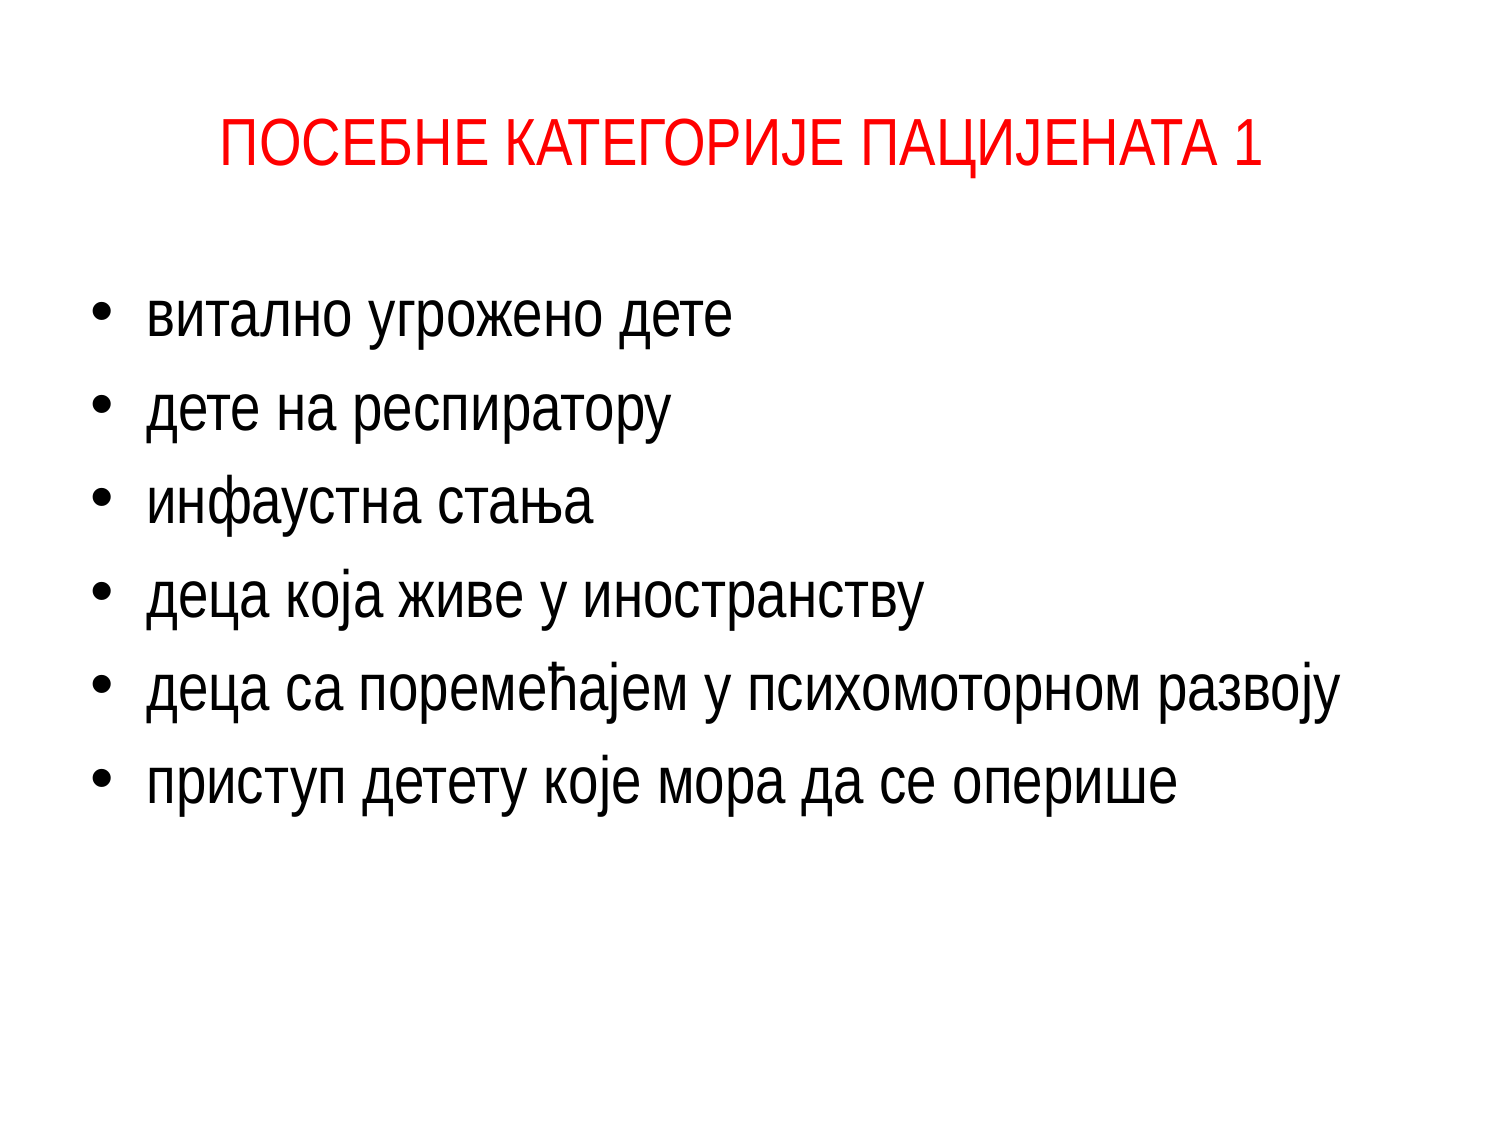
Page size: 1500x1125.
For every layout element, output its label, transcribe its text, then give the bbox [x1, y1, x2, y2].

list витално угрожено дете дете на респиратору инфаустна стања деца која живе у иностранству деца са поремећајем у психомоторном развоју приступ детету које мора да се оперише [75, 262, 1425, 1005]
title ПОСЕБНЕ КАТЕГОРИЈЕ ПАЦИЈЕНАТА 1 [75, 45, 1425, 233]
